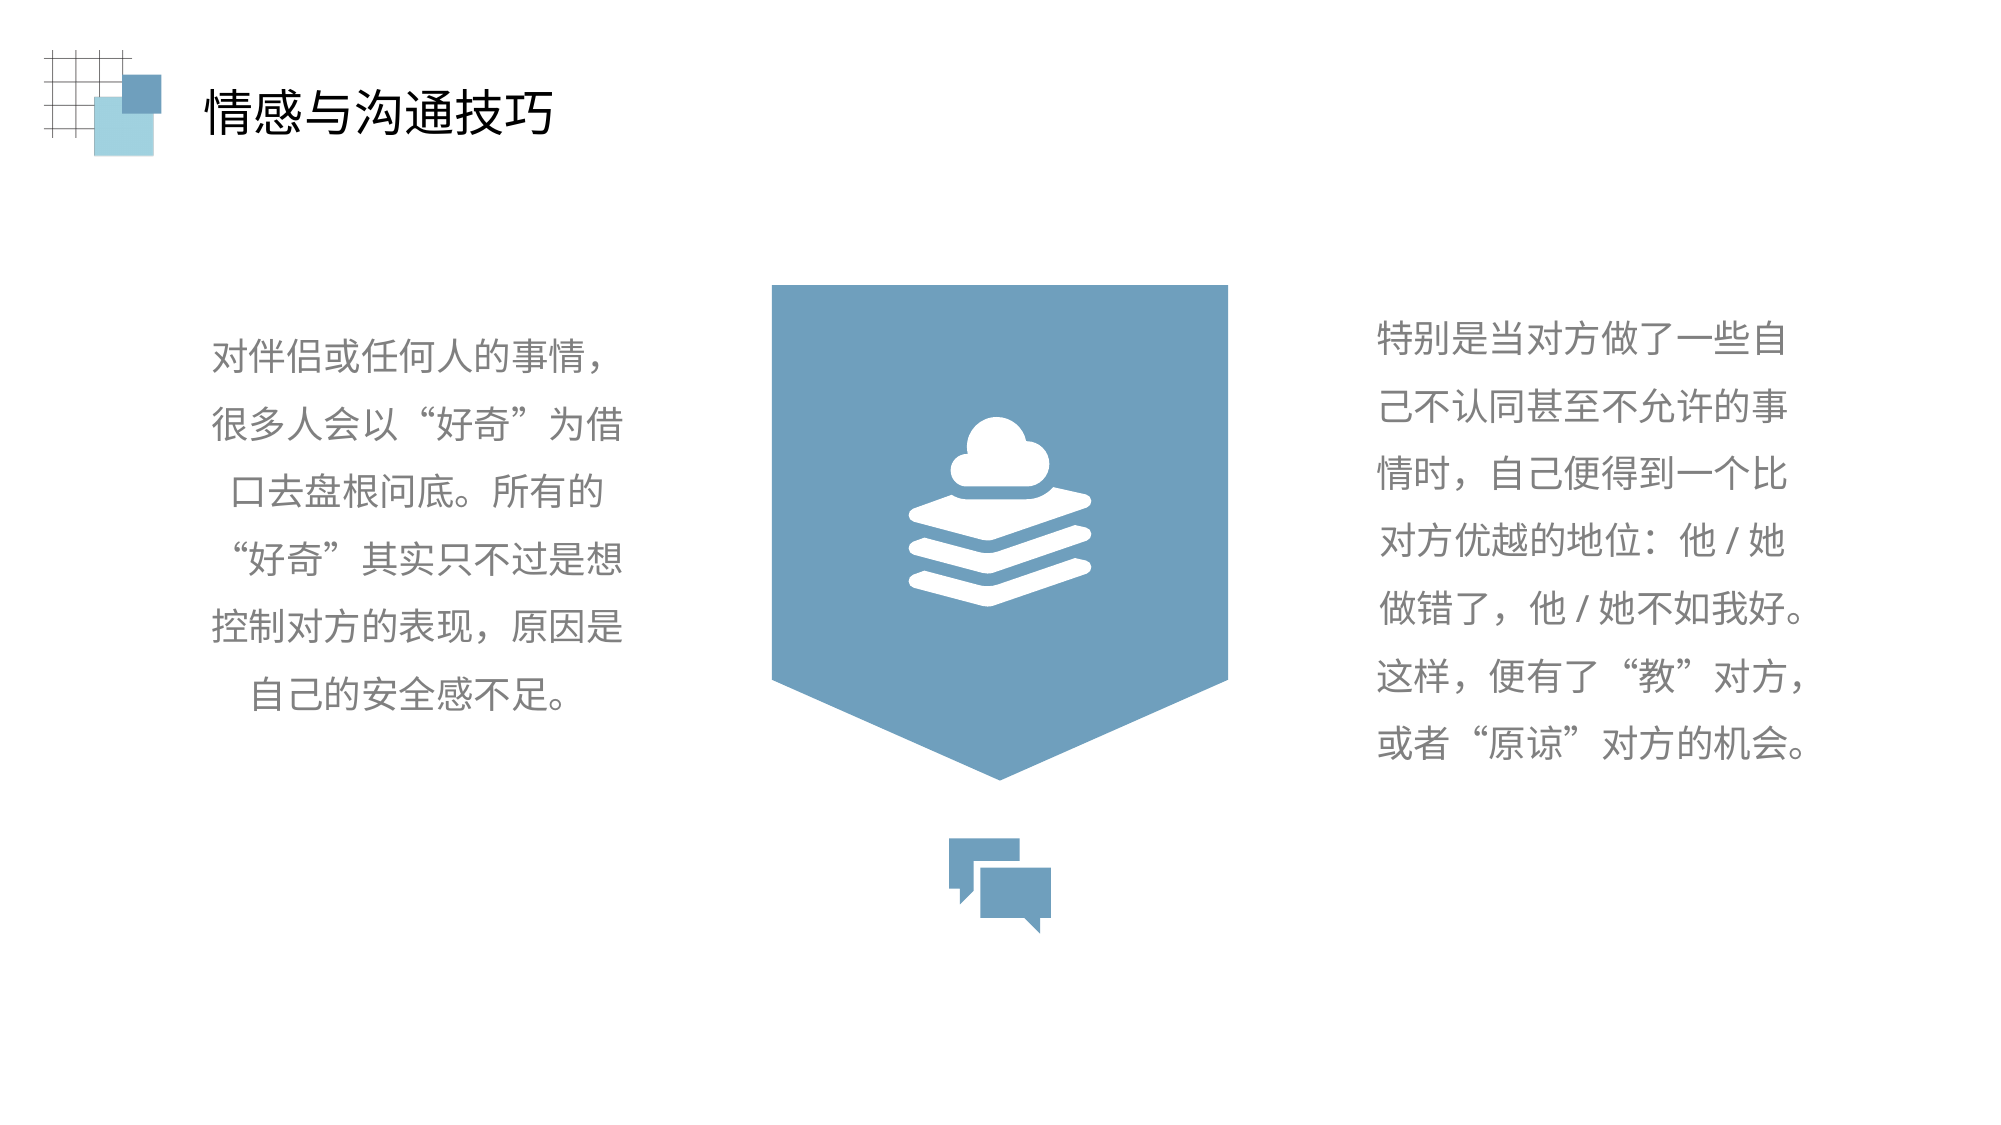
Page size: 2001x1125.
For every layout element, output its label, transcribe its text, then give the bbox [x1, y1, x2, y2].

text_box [43, 50, 157, 190]
text_box [907, 524, 1093, 575]
text_box [948, 837, 1021, 906]
text_box [907, 486, 1093, 542]
text_box [907, 557, 1093, 608]
text_box [949, 415, 1051, 488]
text_box [770, 284, 1230, 782]
text_box 对伴侣或任何人的事情，很多人会以“好奇”为借口去盘根问底。所有的“好奇”其实只不过是想控制对方的表现，原因是自己的安全感不足。 [189, 303, 646, 724]
text_box 情感与沟通技巧 [189, 74, 575, 150]
text_box [157, 73, 162, 115]
text_box [979, 866, 1052, 935]
text_box 特别是当对方做了一些自己不认同甚至不允许的事情时，自己便得到一个比对方优越的地位：他/她做错了，他/她不如我好。这样，便有了“教”对方，或者“原谅”对方的机会。 [1354, 285, 1811, 773]
